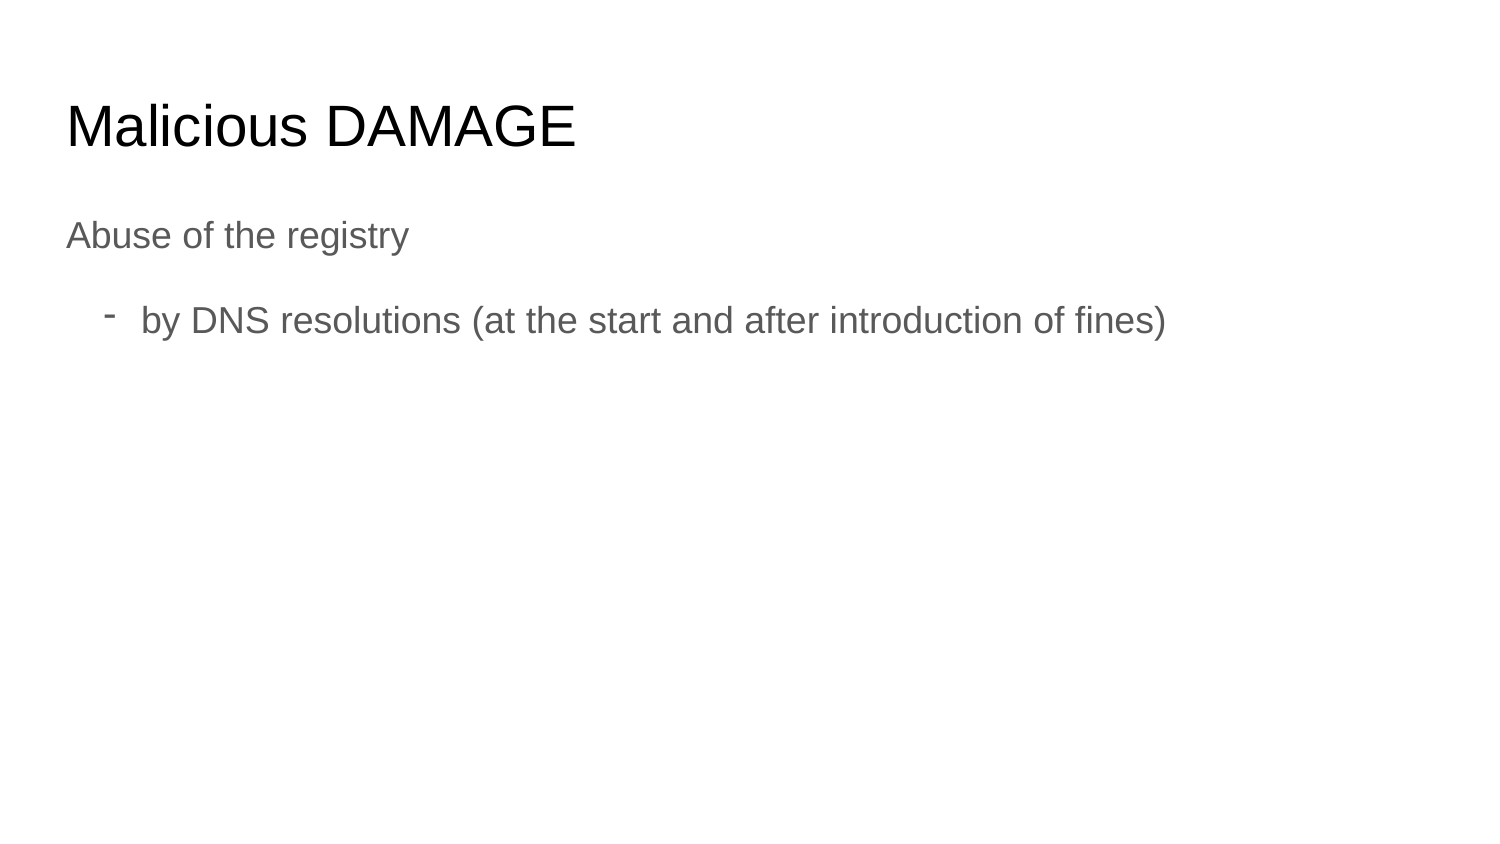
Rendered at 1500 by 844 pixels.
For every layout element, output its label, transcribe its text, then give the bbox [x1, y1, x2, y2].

title Malicious DAMAGE [51, 72, 1449, 167]
list Abuse of the registry by DNS resolutions (at the start and after introduction of fines) [51, 189, 1449, 750]
